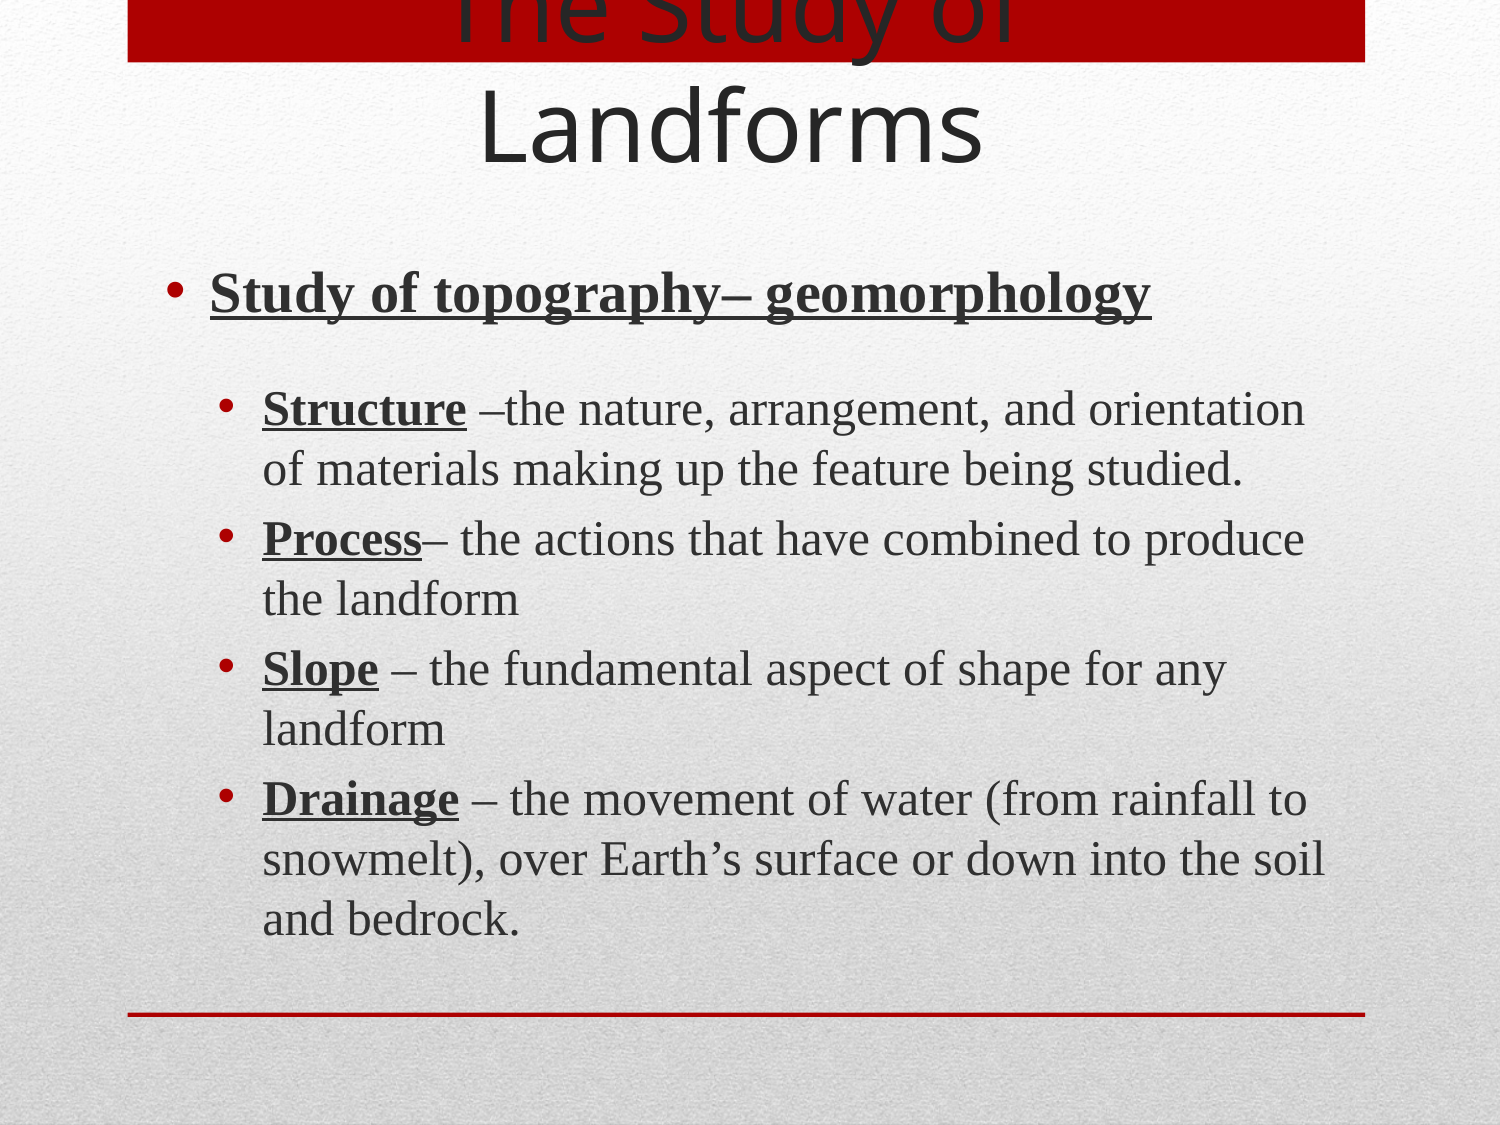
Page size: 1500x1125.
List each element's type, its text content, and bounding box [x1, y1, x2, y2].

list Study of topography– geomorphology Structure –the nature, arrangement, and orientation of materials making up the feature being studied. Process– the actions that have combined to produce the landform Slope – the fundamental aspect of shape for any landform Drainage – the movement of water (from rainfall to snowmelt), over Earth’s surface or down into the soil and bedrock. [150, 212, 1350, 988]
title The Study of Landforms [162, 2, 1300, 191]
